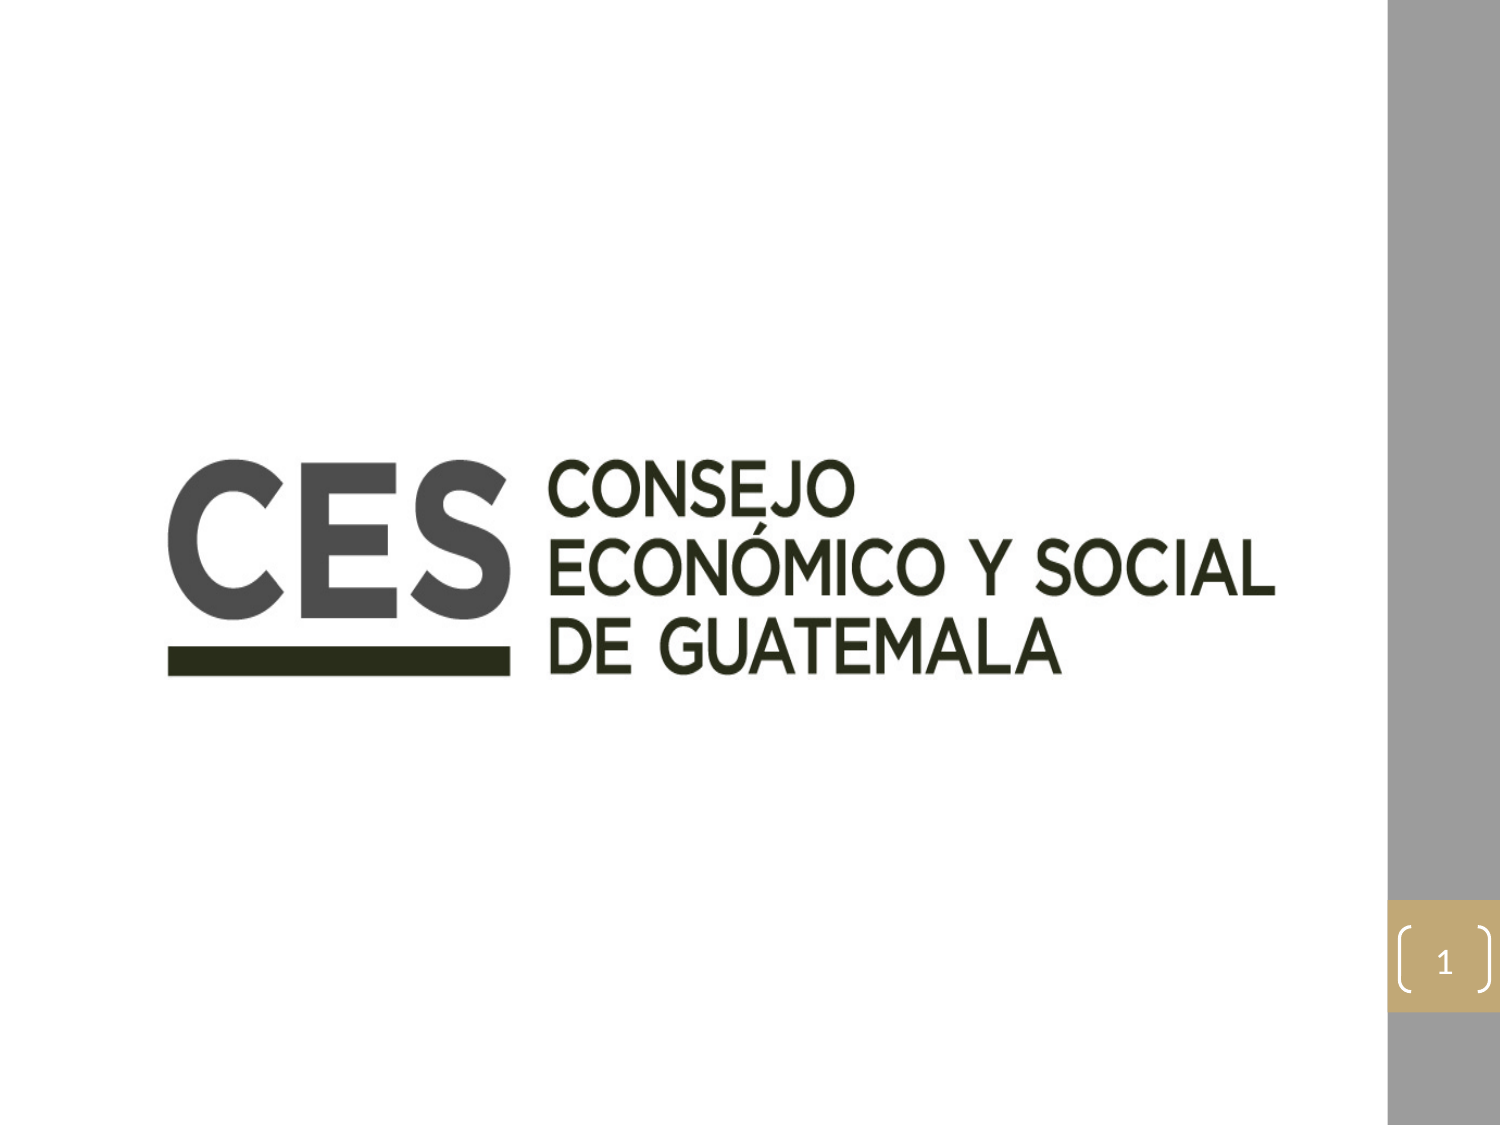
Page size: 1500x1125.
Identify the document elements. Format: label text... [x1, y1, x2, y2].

slide_number 1 [1397, 925, 1492, 994]
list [163, 456, 1278, 681]
